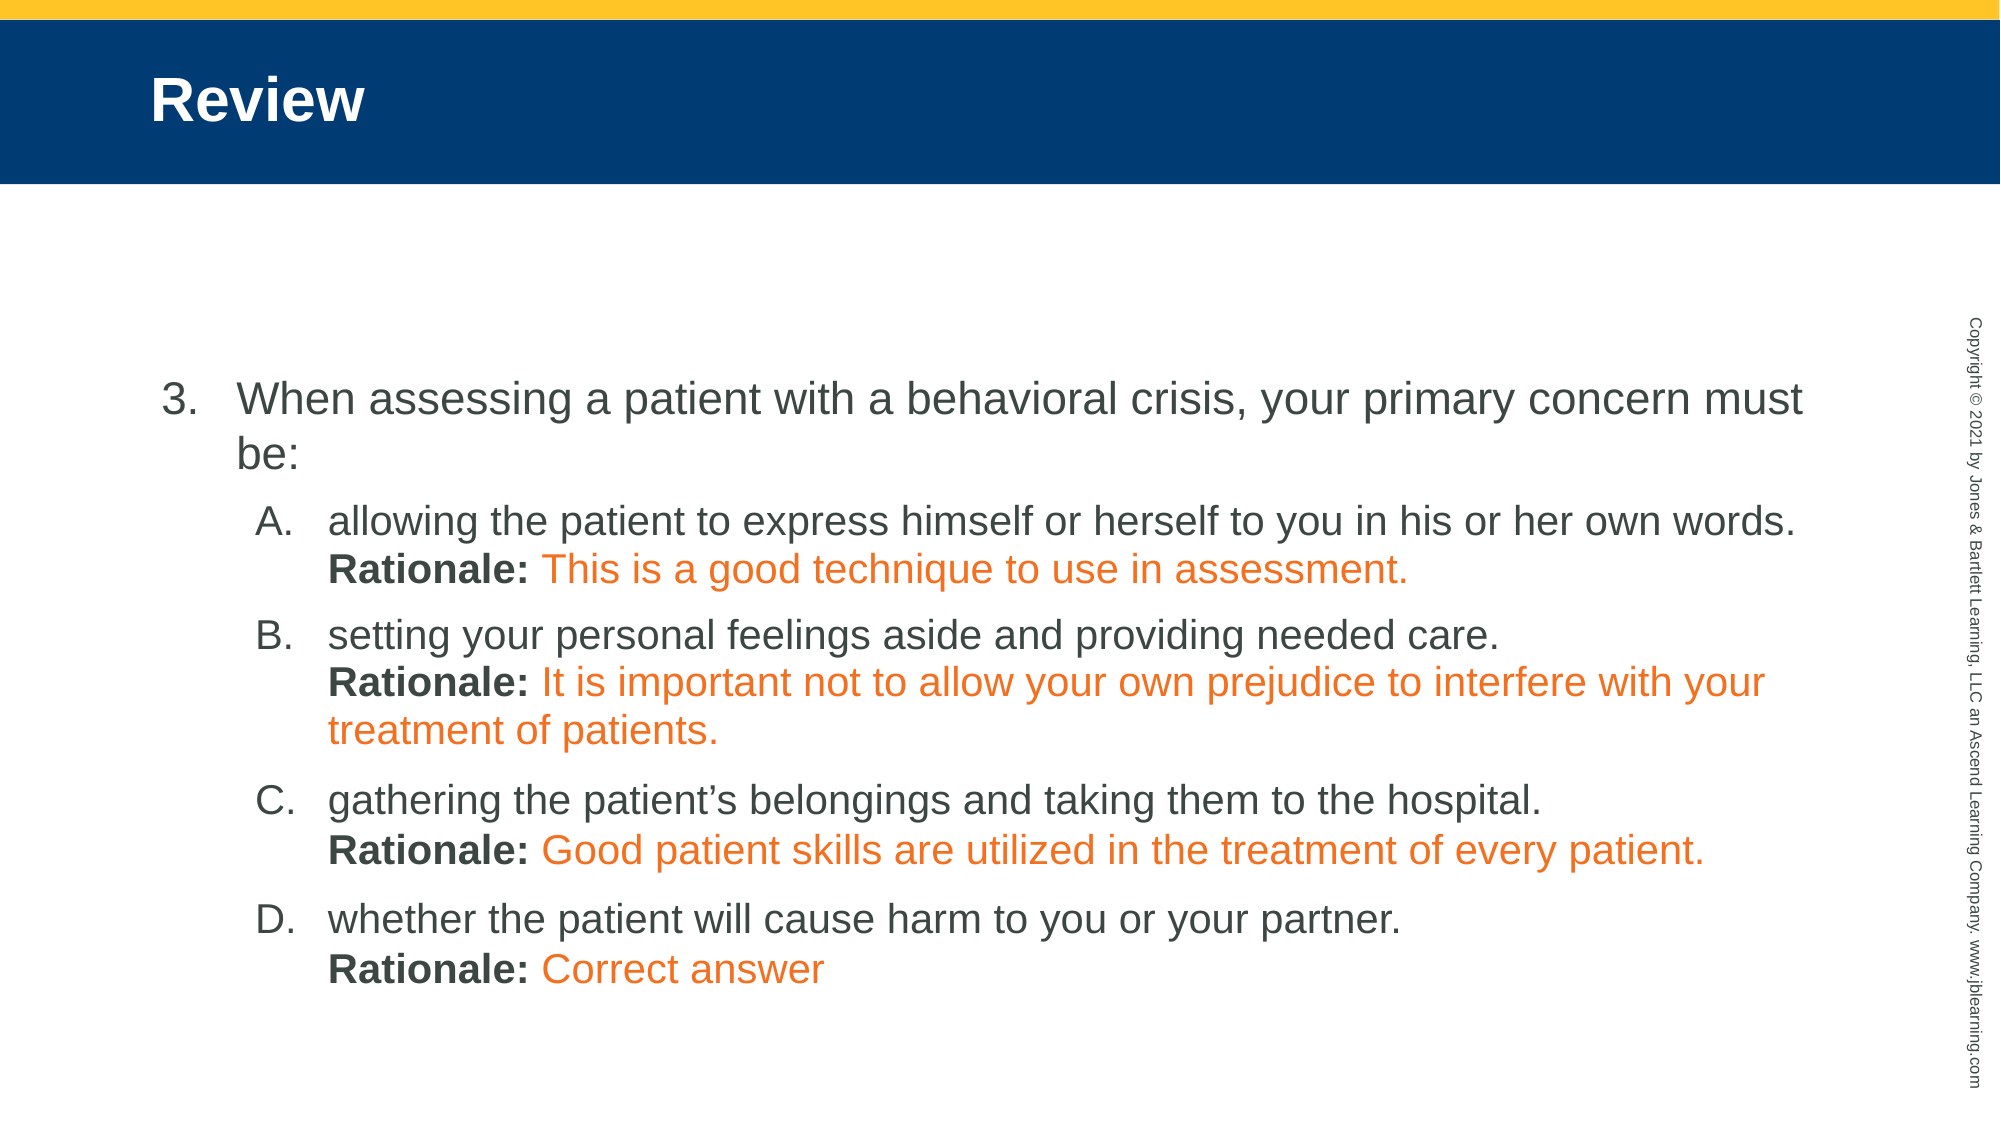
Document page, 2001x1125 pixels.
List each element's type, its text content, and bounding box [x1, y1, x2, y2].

title Review [0, 19, 2000, 185]
list When assessing a patient with a behavioral crisis, your primary concern must be: allowing the patient to express himself or herself to you in his or her own words. Rationale: This is a good technique to use in assessment. setting your personal feelings aside and providing needed care. Rationale: It is important not to allow your own prejudice to interfere with your treatment of patients. gathering the patient’s belongings and taking them to the hospital. Rationale: Good patient skills are utilized in the treatment of every patient. whether the patient will cause harm to you or your partner. Rationale: Correct answer [146, 361, 1859, 1016]
